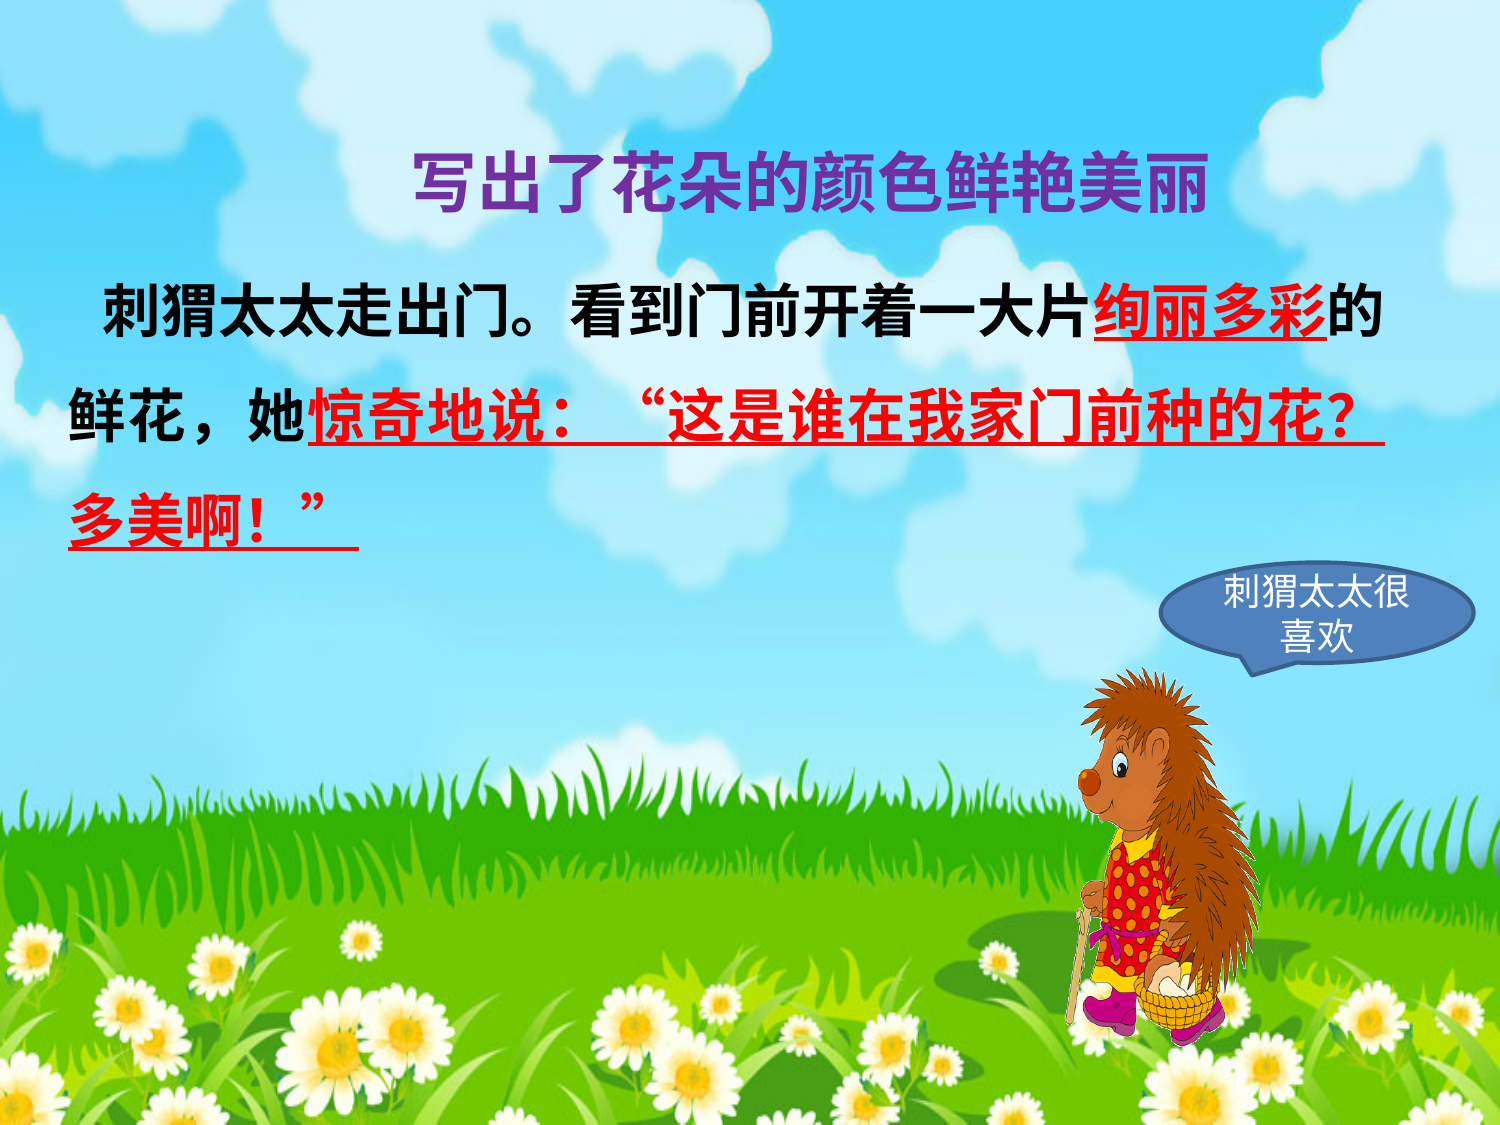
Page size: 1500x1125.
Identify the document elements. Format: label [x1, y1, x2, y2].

text_box [0, 0, 1500, 1125]
